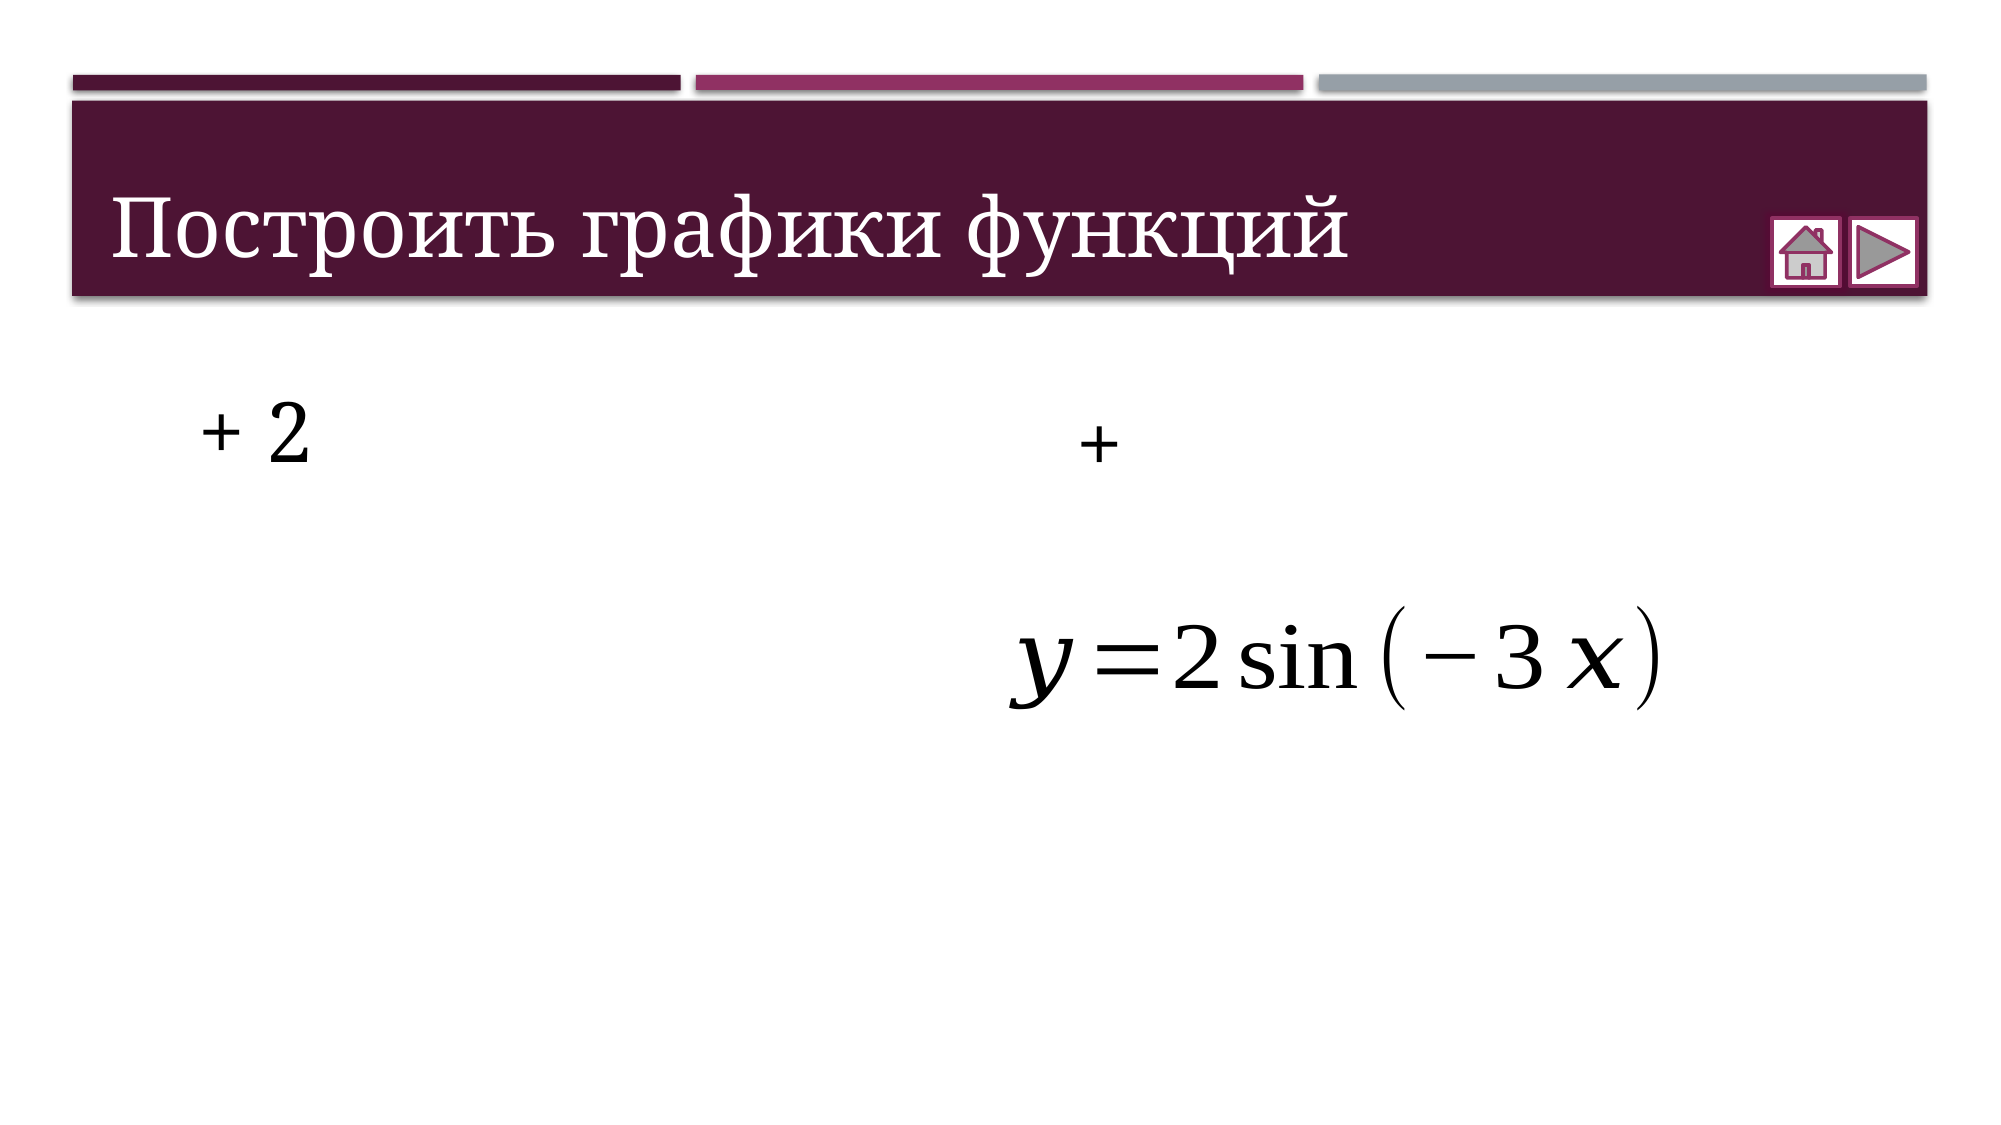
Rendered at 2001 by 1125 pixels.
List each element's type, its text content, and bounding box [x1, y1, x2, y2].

text_box [1851, 216, 1919, 288]
text_box [1770, 216, 1842, 288]
title Построить графики функций [95, 115, 1905, 282]
